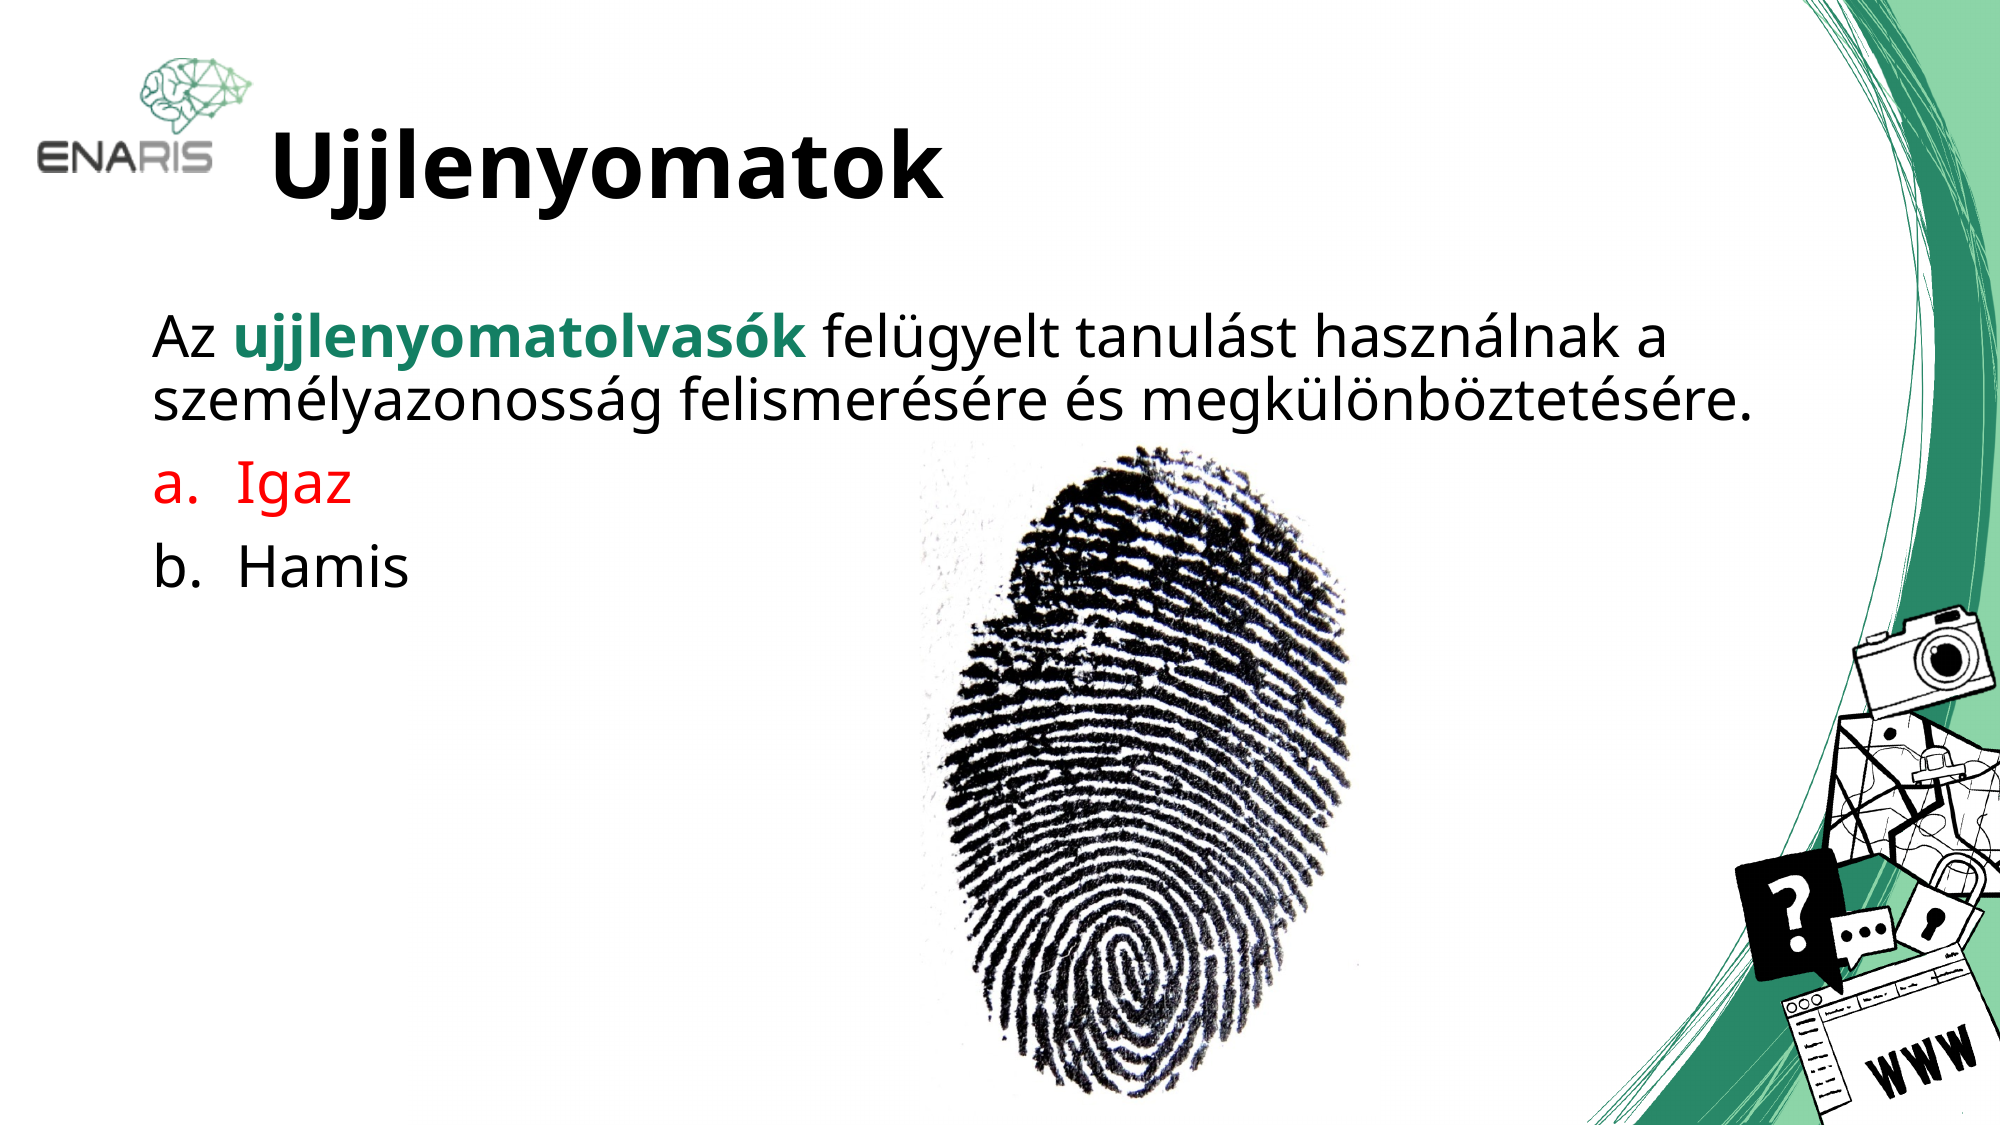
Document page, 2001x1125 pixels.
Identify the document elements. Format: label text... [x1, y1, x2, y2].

list Az ujjlenyomatolvasók felügyelt tanulást használnak a személyazonosság felismerésére és megkülönböztetésére. Igaz Hamis [137, 299, 1885, 1014]
picture [408, 0, 2000, 1125]
picture [37, 58, 254, 173]
title Ujjlenyomatok [253, 59, 1863, 278]
